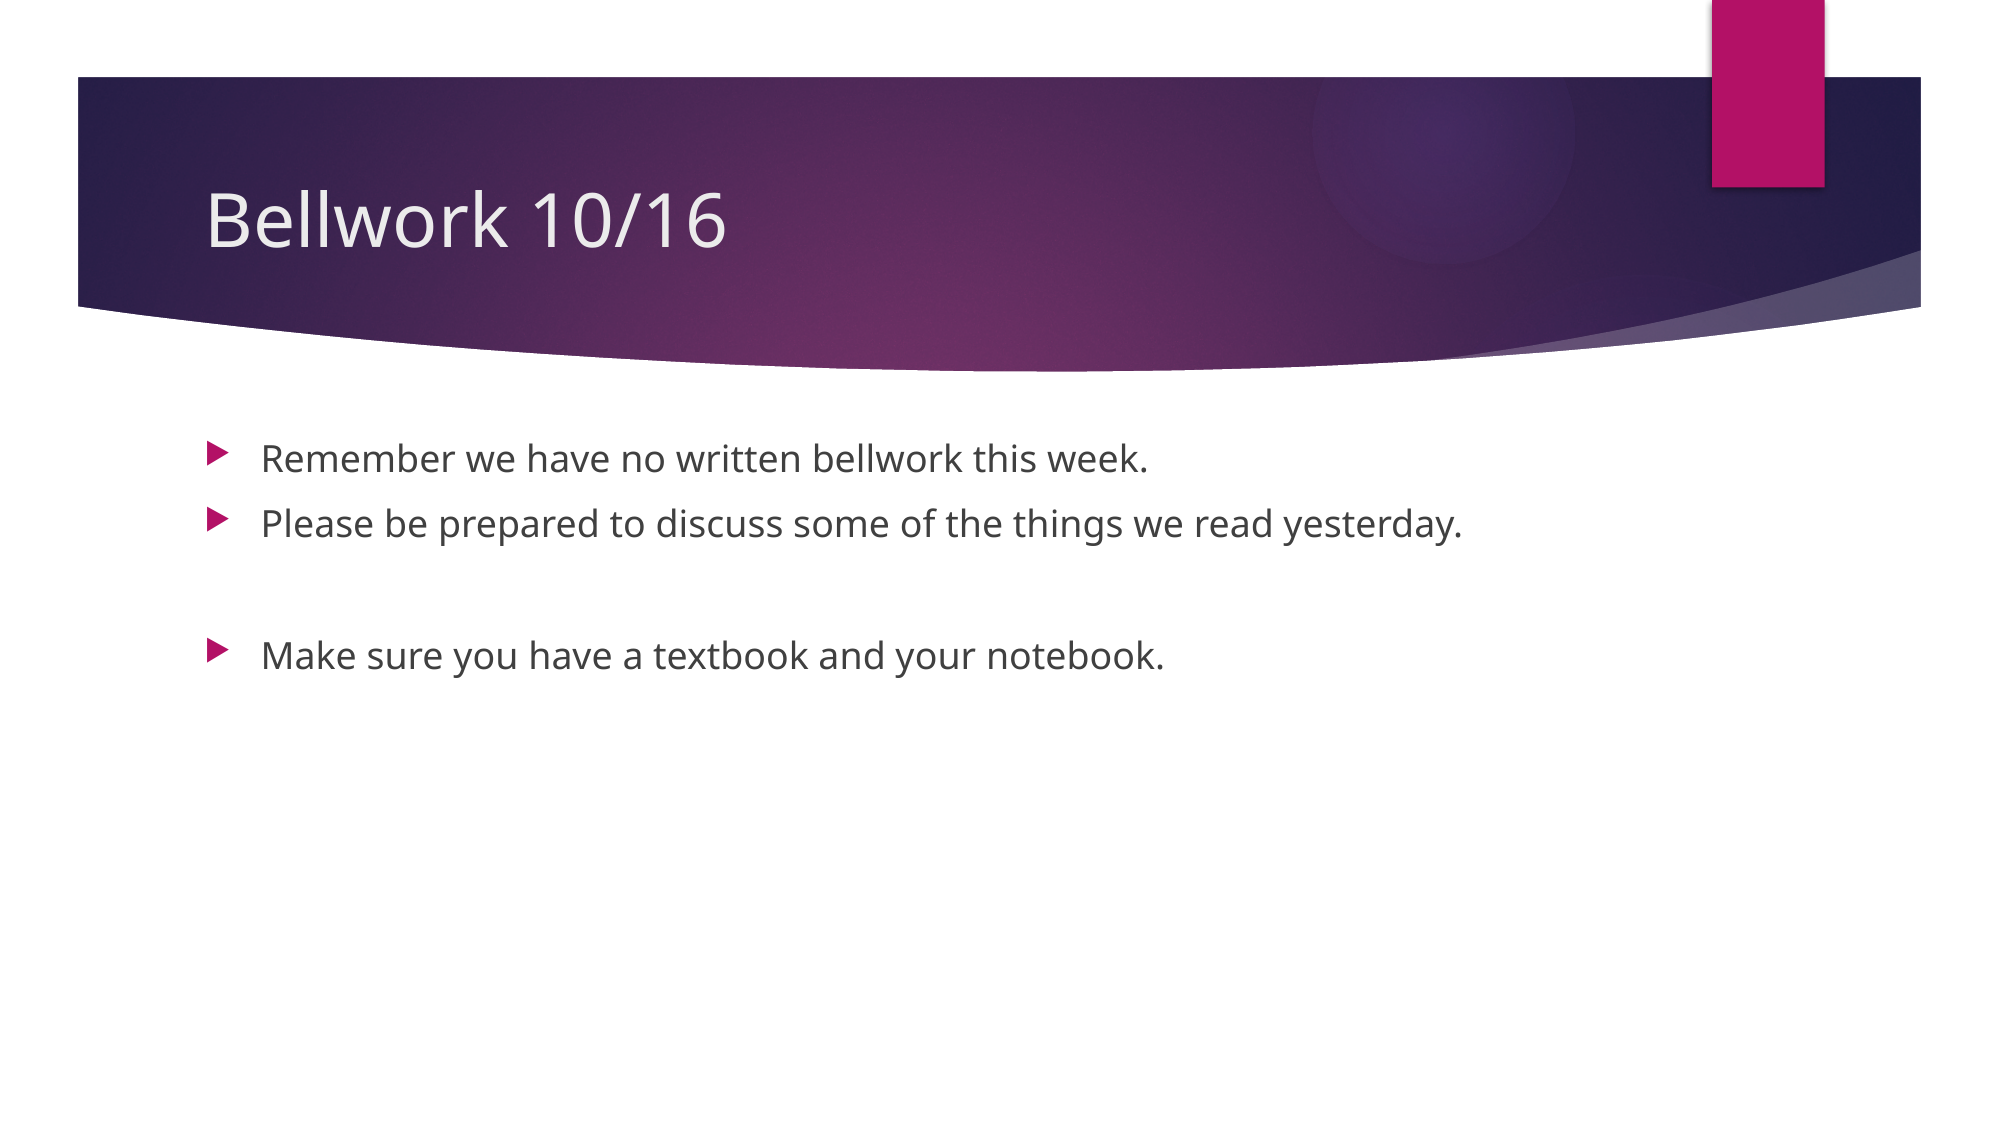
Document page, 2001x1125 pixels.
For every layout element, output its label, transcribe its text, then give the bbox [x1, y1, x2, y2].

list Remember we have no written bellwork this week. Please be prepared to discuss some of the things we read yesterday. Make sure you have a textbook and your notebook. [189, 427, 1638, 988]
title Bellwork 10/16 [189, 159, 1627, 276]
